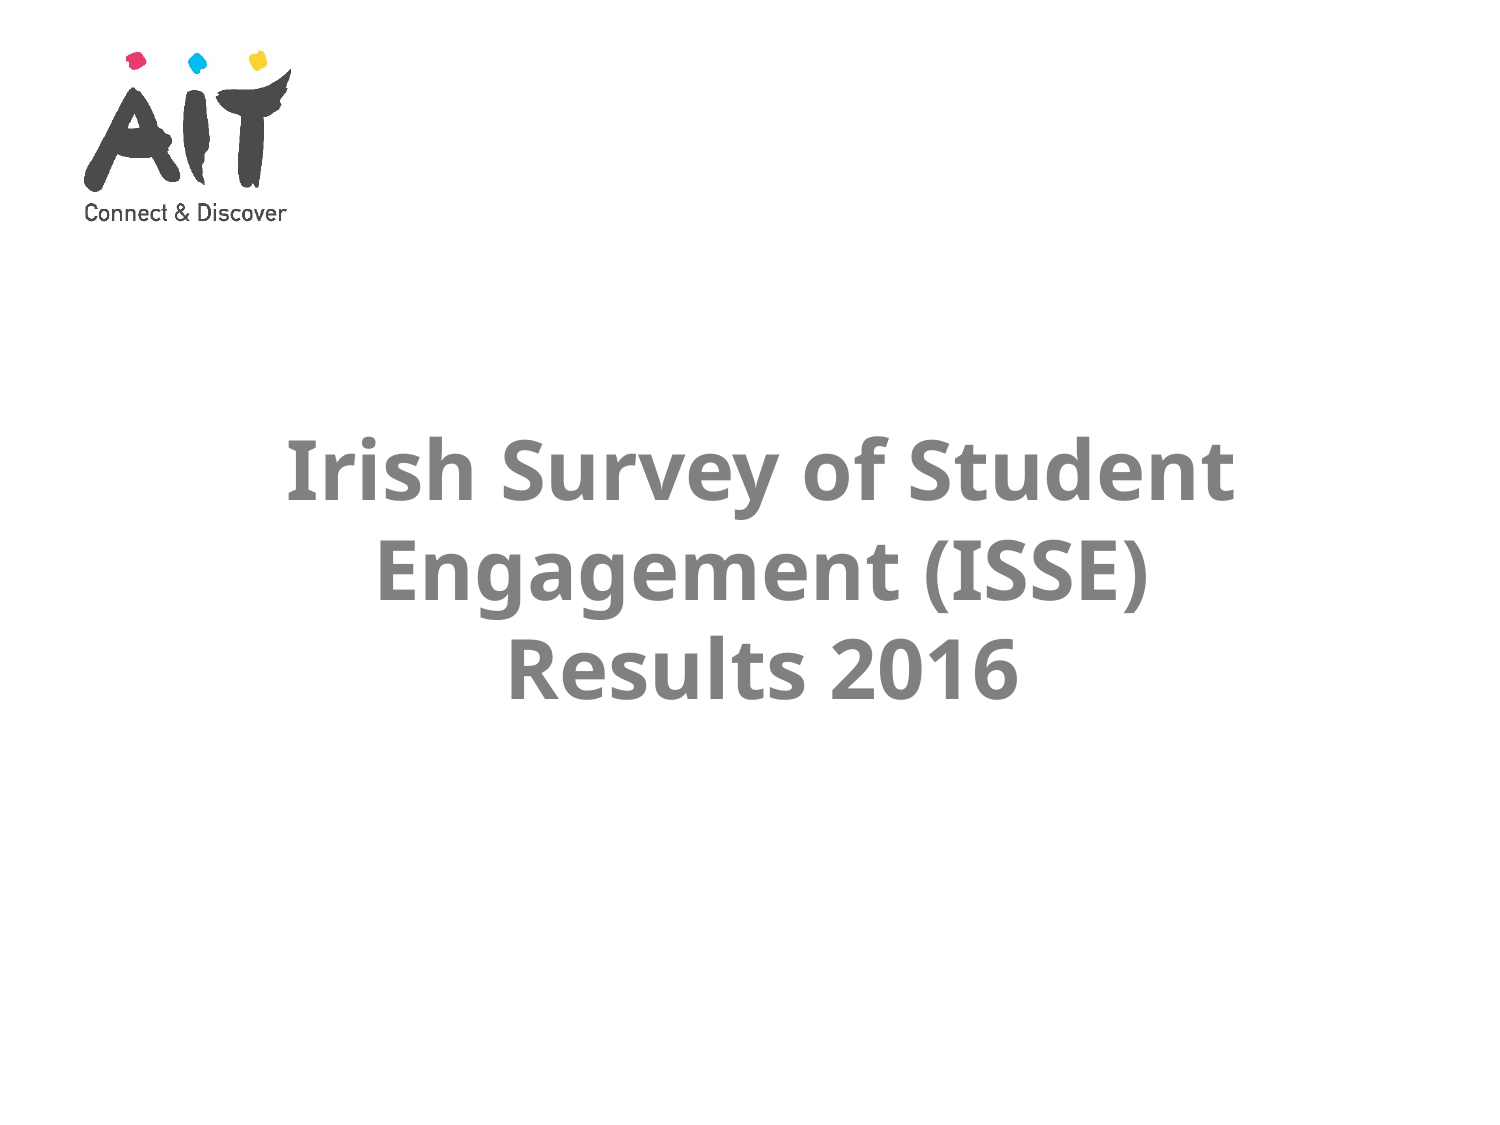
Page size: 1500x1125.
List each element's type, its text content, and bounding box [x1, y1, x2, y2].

title Irish Survey of Student Engagement (ISSE) Results 2016 [53, 373, 1472, 761]
picture [64, 46, 315, 233]
